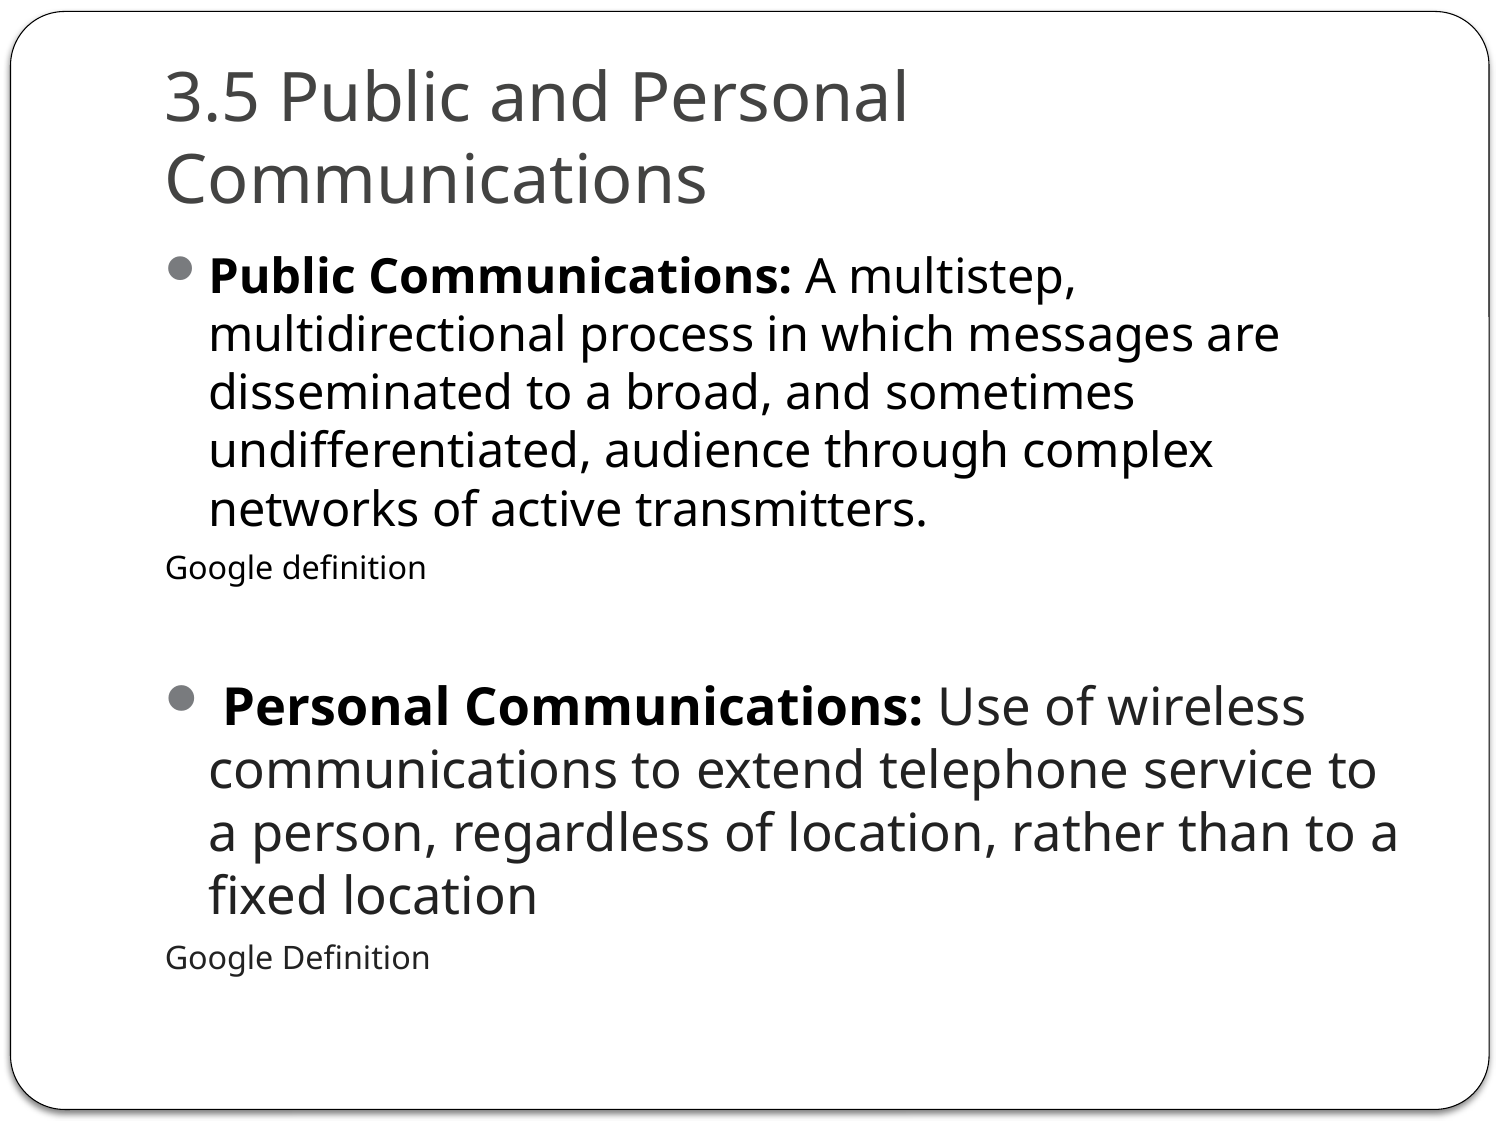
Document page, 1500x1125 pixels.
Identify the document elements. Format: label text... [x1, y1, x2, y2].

title 3.5 Public and Personal Communications [150, 45, 1425, 233]
list Public Communications: A multistep, multidirectional process in which messages are disseminated to a broad, and sometimes undifferentiated, audience through complex networks of active transmitters. Google definition Personal Communications: Use of wireless communications to extend telephone service to a person, regardless of location, rather than to a fixed location Google Definition [150, 237, 1425, 988]
